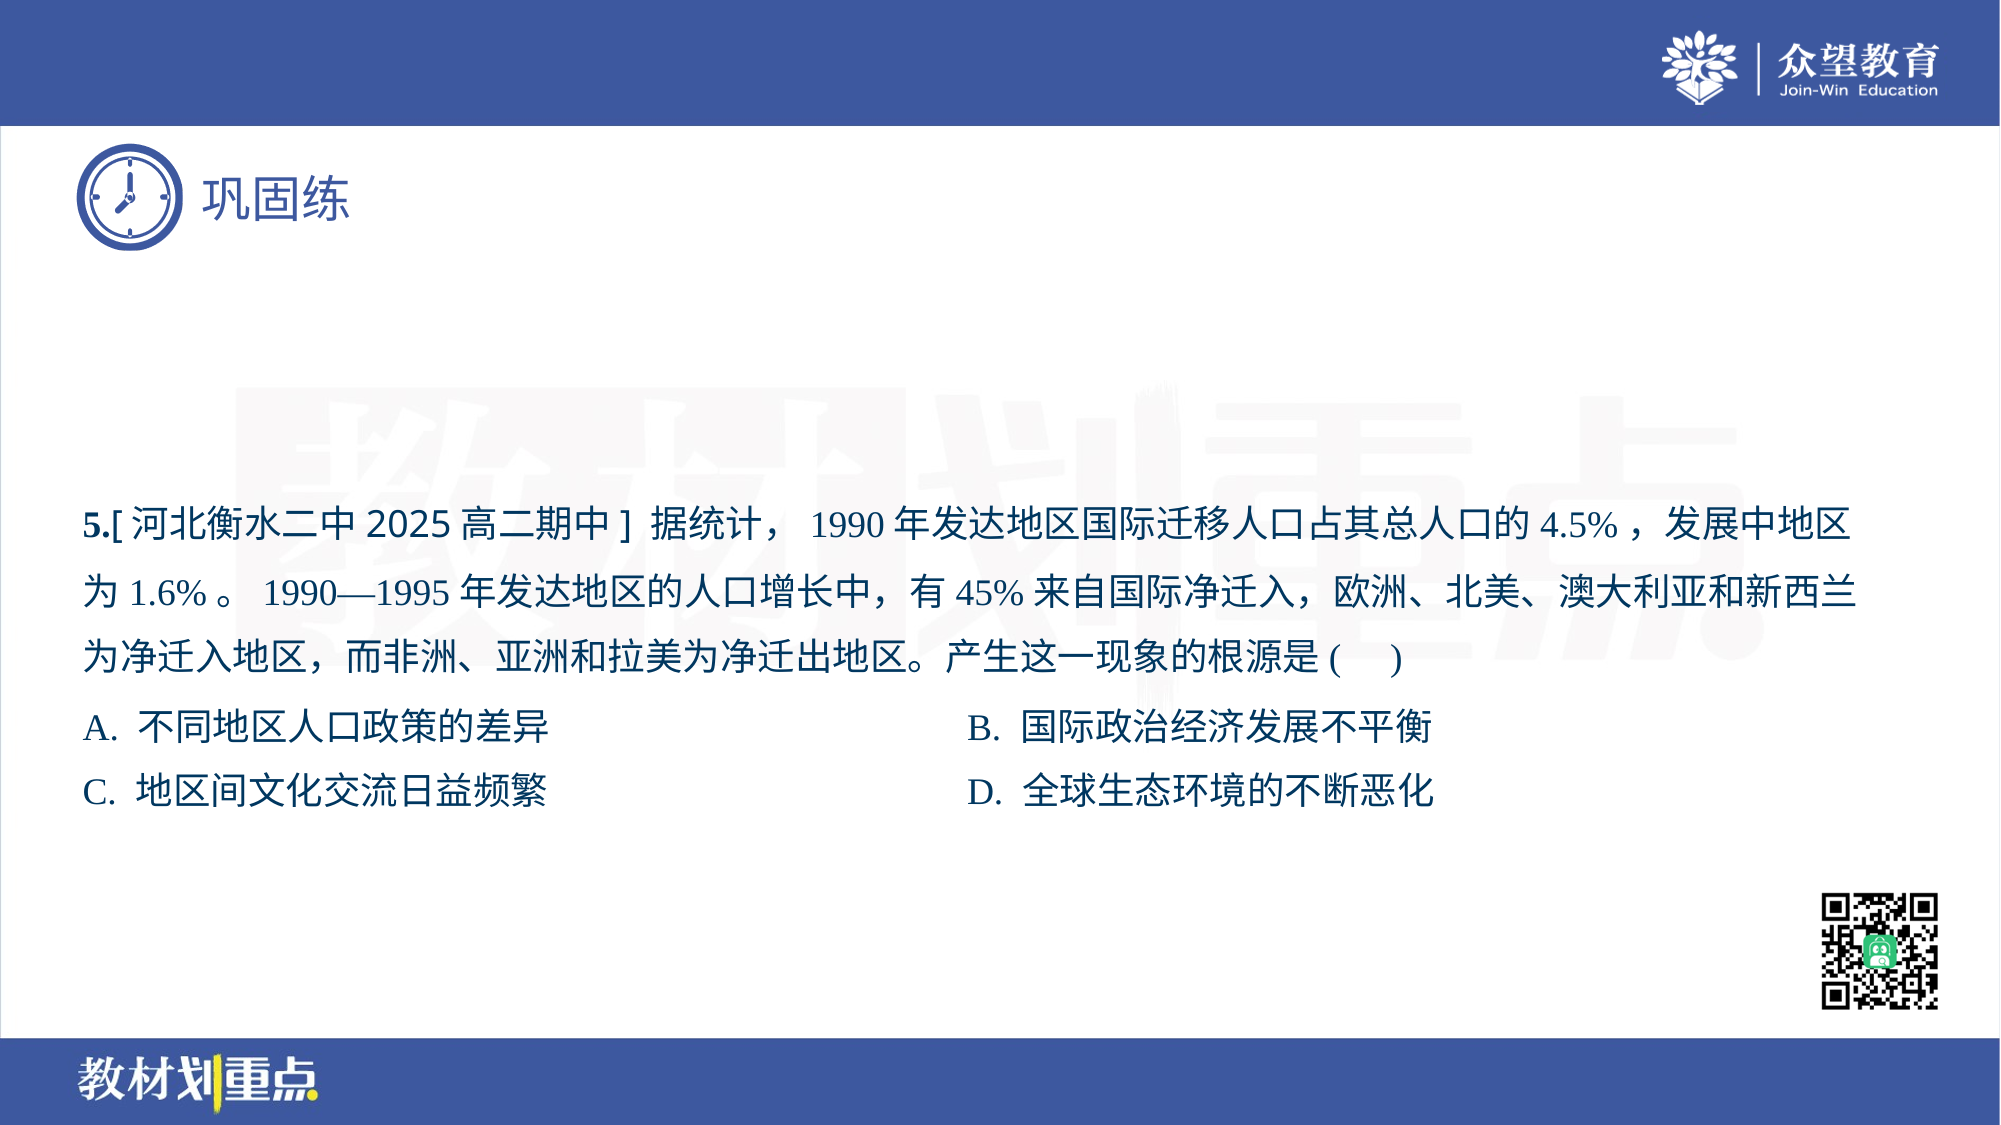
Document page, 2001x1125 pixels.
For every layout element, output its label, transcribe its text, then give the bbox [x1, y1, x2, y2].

text_box A. 不同地区人口政策的差异 B. 国际政治经济发展不平衡 C. 地区间文化交流日益频繁 D. 全球生态环境的不断恶化 [82, 678, 1817, 806]
text_box 5.[河北衡水二中2025高二期中] 据统计，1990年发达地区国际迁移人口占其总人口的4.5%，发展中地区 为1.6%。1990—1995年发达地区的人口增长中，有45%来自国际净迁入，欧洲、北美、澳大利亚和新西兰 为净迁入地区，而非洲、亚洲和拉美为净迁出地区。产生这一现象的根源是( ) [82, 475, 1817, 671]
picture [0, 0, 2000, 1125]
